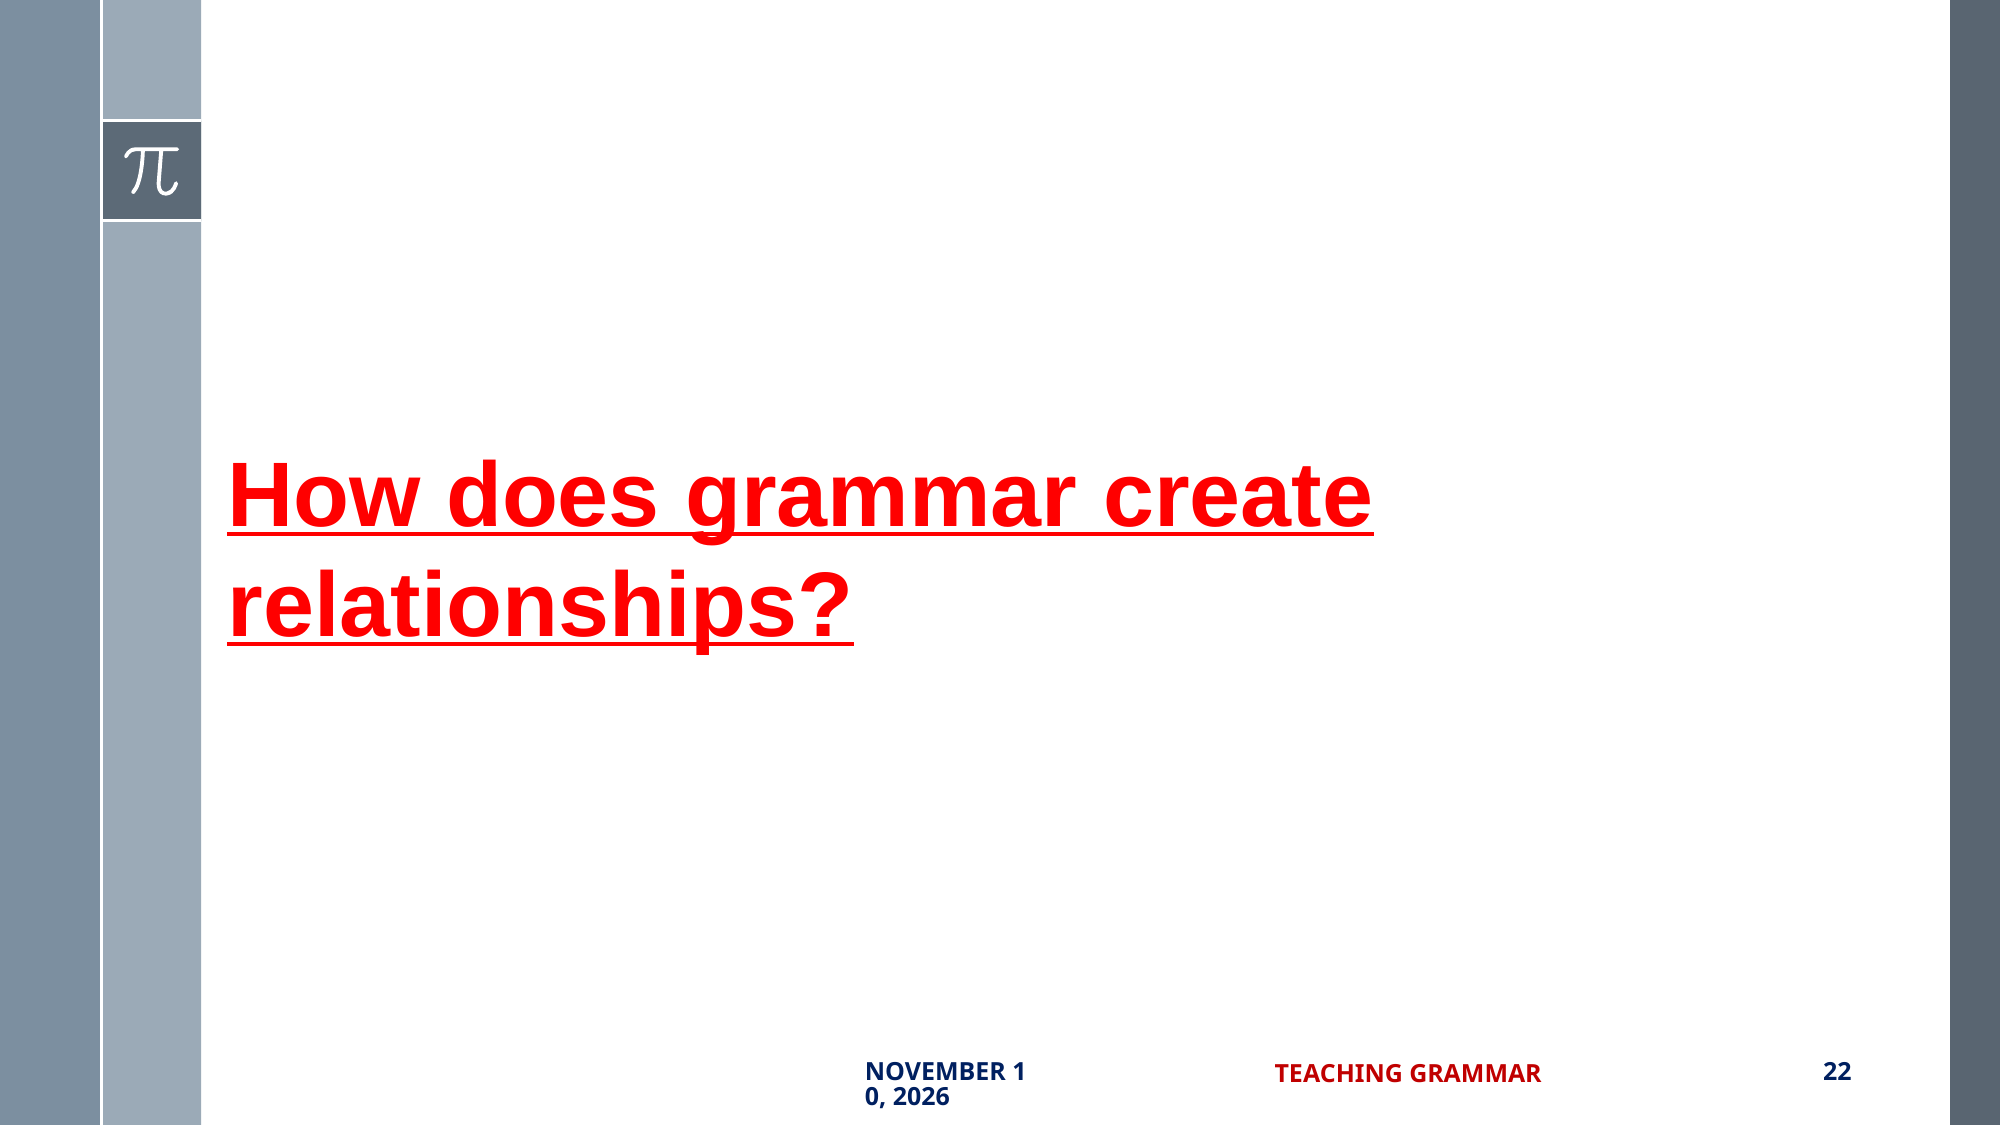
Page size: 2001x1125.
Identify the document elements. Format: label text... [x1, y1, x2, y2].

slide_number 22 [1766, 1042, 1867, 1103]
text_box How does grammar create relationships? [212, 427, 1813, 806]
footer Teaching Grammar [1082, 1042, 1735, 1103]
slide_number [849, 1042, 1050, 1103]
